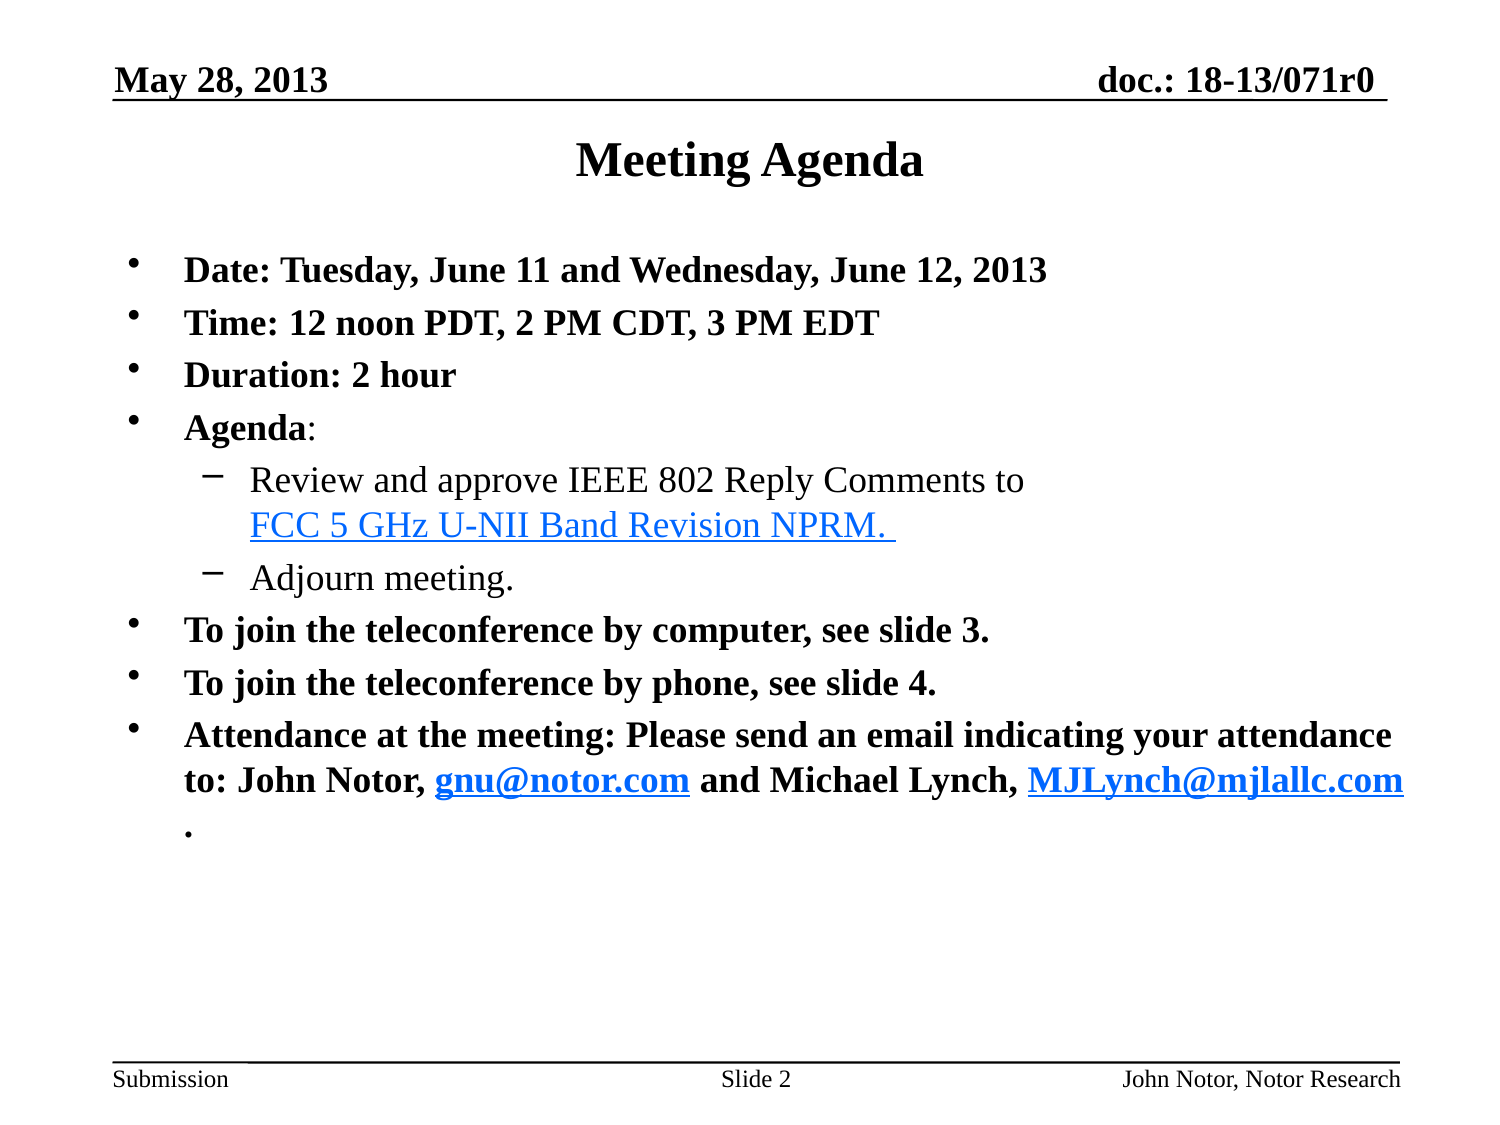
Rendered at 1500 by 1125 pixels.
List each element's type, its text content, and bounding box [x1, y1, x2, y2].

list Date: Tuesday, June 11 and Wednesday, June 12, 2013 Time: 12 noon PDT, 2 PM CDT, 3 PM EDT Duration: 2 hour Agenda: Review and approve IEEE 802 Reply Comments to FCC 5 GHz U-NII Band Revision NPRM. Adjourn meeting. To join the teleconference by computer, see slide 3. To join the teleconference by phone, see slide 4. Attendance at the meeting: Please send an email indicating your attendance to: John Notor, gnu@notor.com and Michael Lynch, MJLynch@mjlallc.com. [112, 237, 1426, 1026]
slide_number Slide 2 [712, 1061, 800, 1093]
title Meeting Agenda [112, 112, 1388, 201]
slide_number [114, 54, 331, 101]
footer John Notor, Notor Research [1087, 1062, 1402, 1094]
